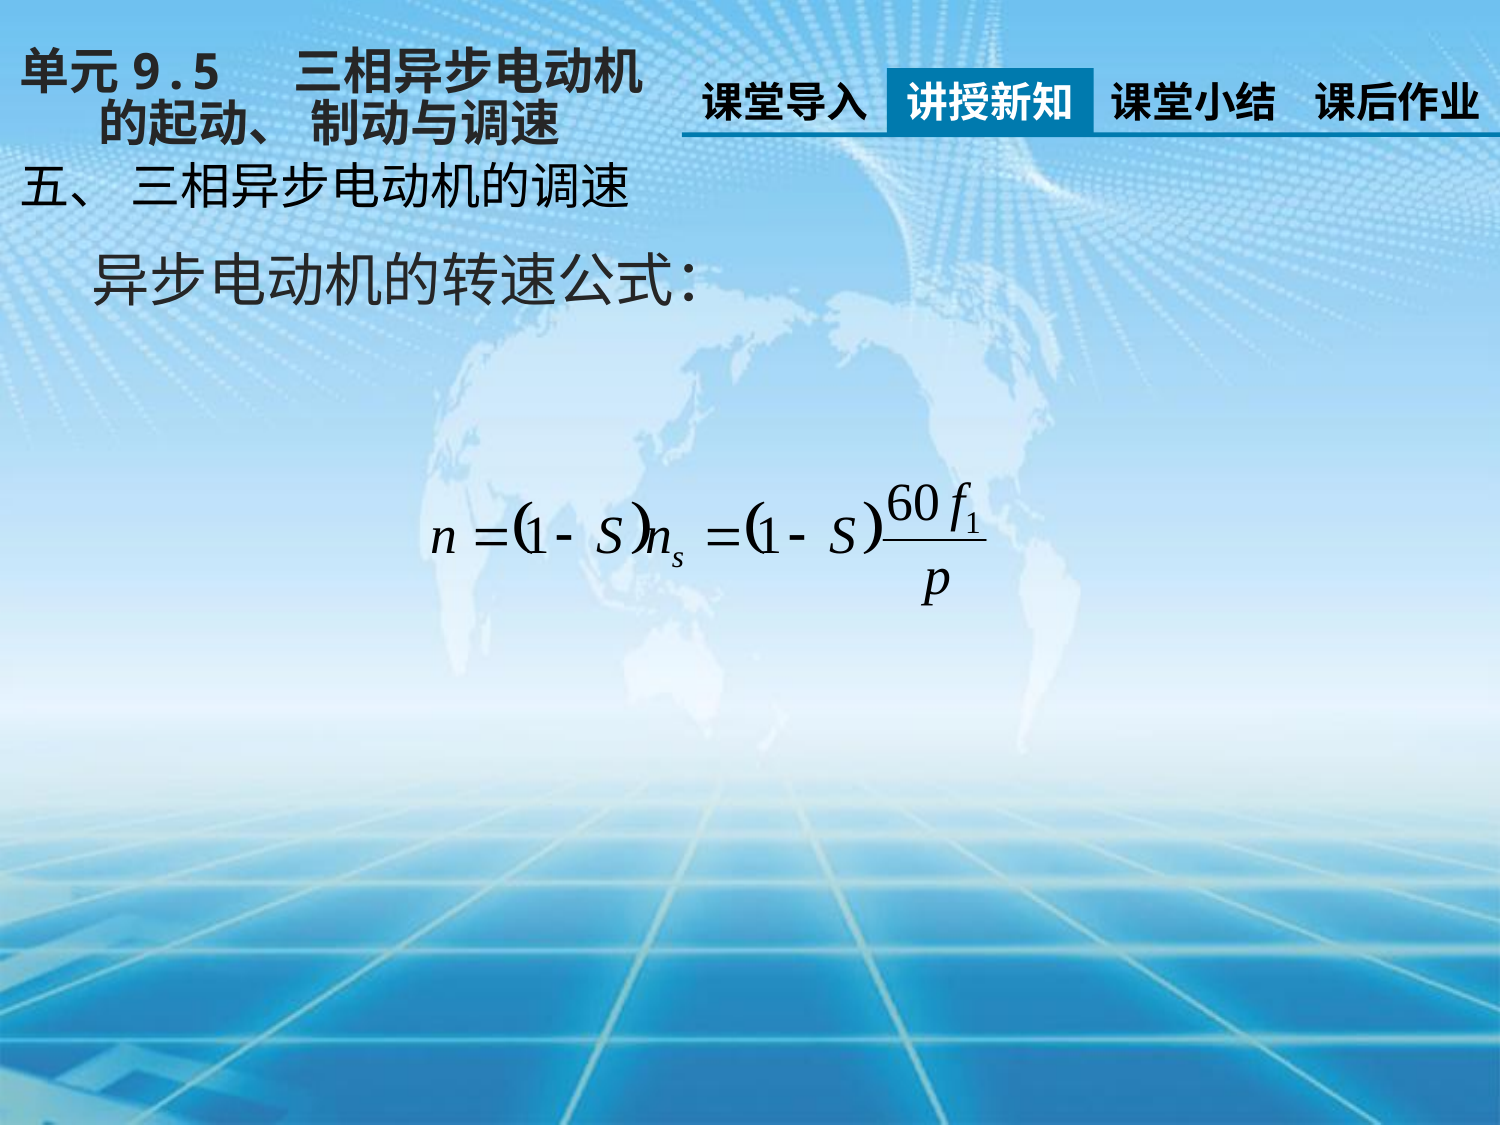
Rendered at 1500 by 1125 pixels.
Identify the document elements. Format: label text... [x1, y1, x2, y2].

text_box 五、 三相异步电动机的调速 [4, 160, 1355, 225]
text_box 异步电动机的转速公式： [76, 235, 761, 321]
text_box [422, 468, 996, 617]
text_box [4, 39, 1500, 160]
picture [0, 0, 1500, 1125]
